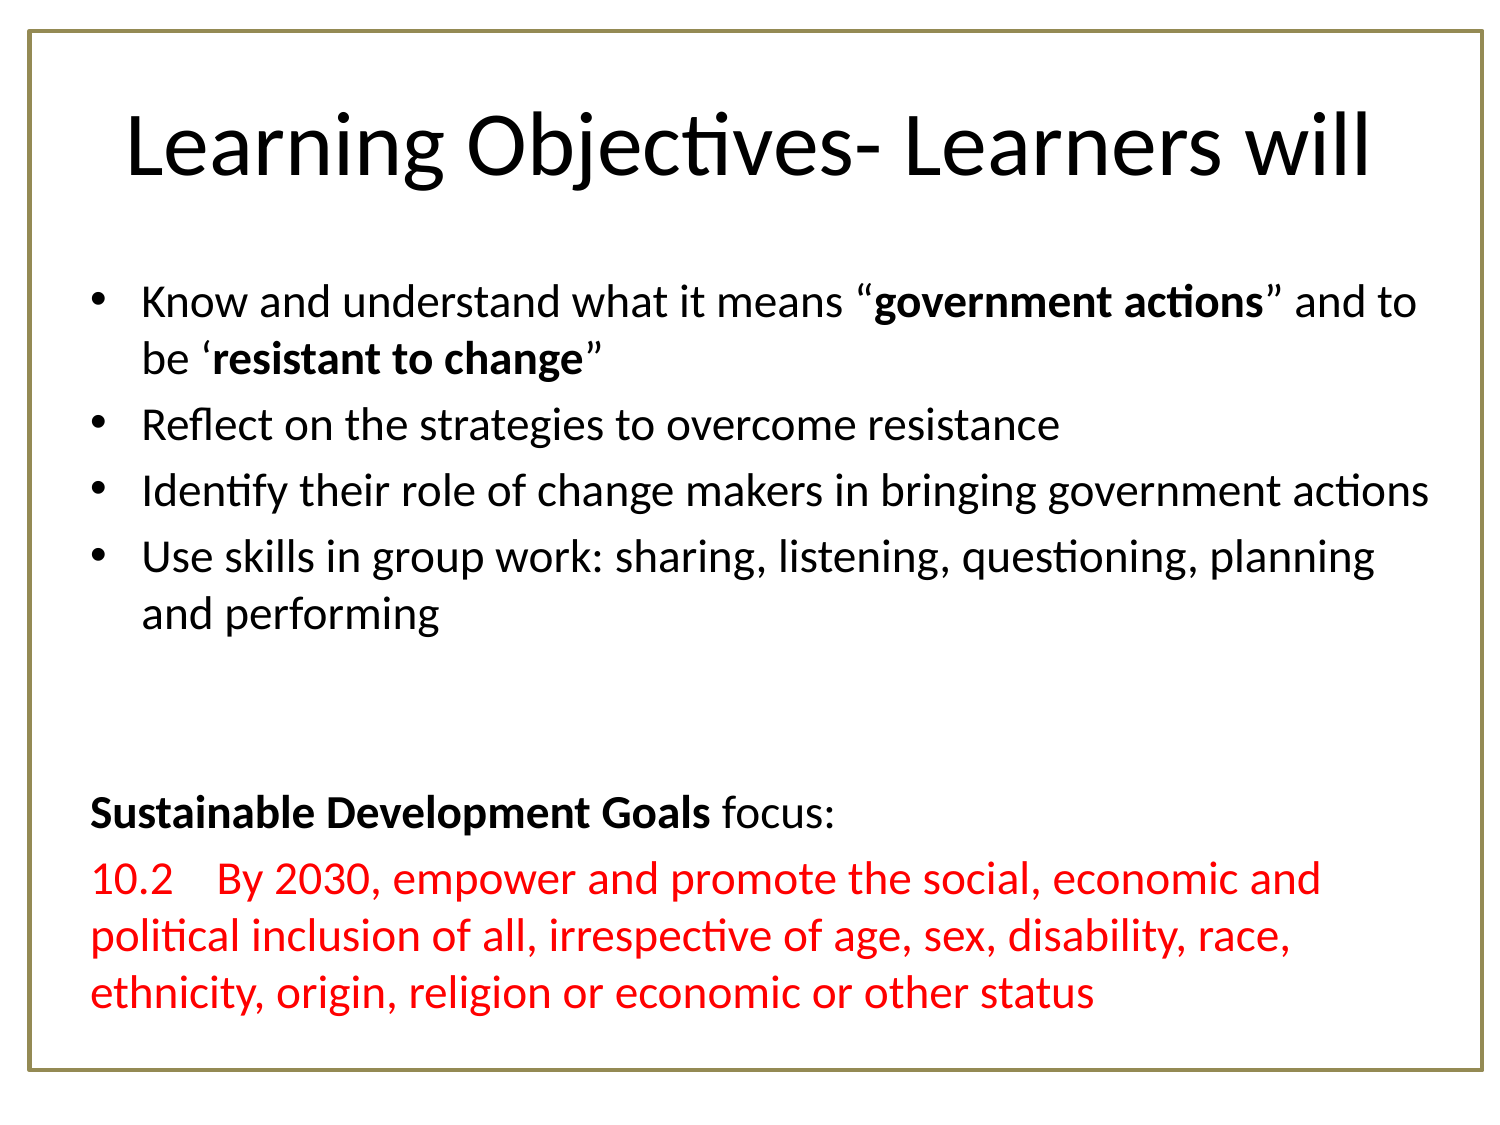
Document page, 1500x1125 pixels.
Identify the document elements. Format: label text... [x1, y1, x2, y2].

list Know and understand what it means “government actions” and to be ‘resistant to change” Reflect on the strategies to overcome resistance Identify their role of change makers in bringing government actions Use skills in group work: sharing, listening, questioning, planning and performing Sustainable Development Goals focus: 10.2 By 2030, empower and promote the social, economic and political inclusion of all, irrespective of age, sex, disability, race, ethnicity, origin, religion or economic or other status [75, 262, 1447, 1047]
text_box [27, 29, 1484, 1072]
title Learning Objectives- Learners will [75, 45, 1425, 233]
